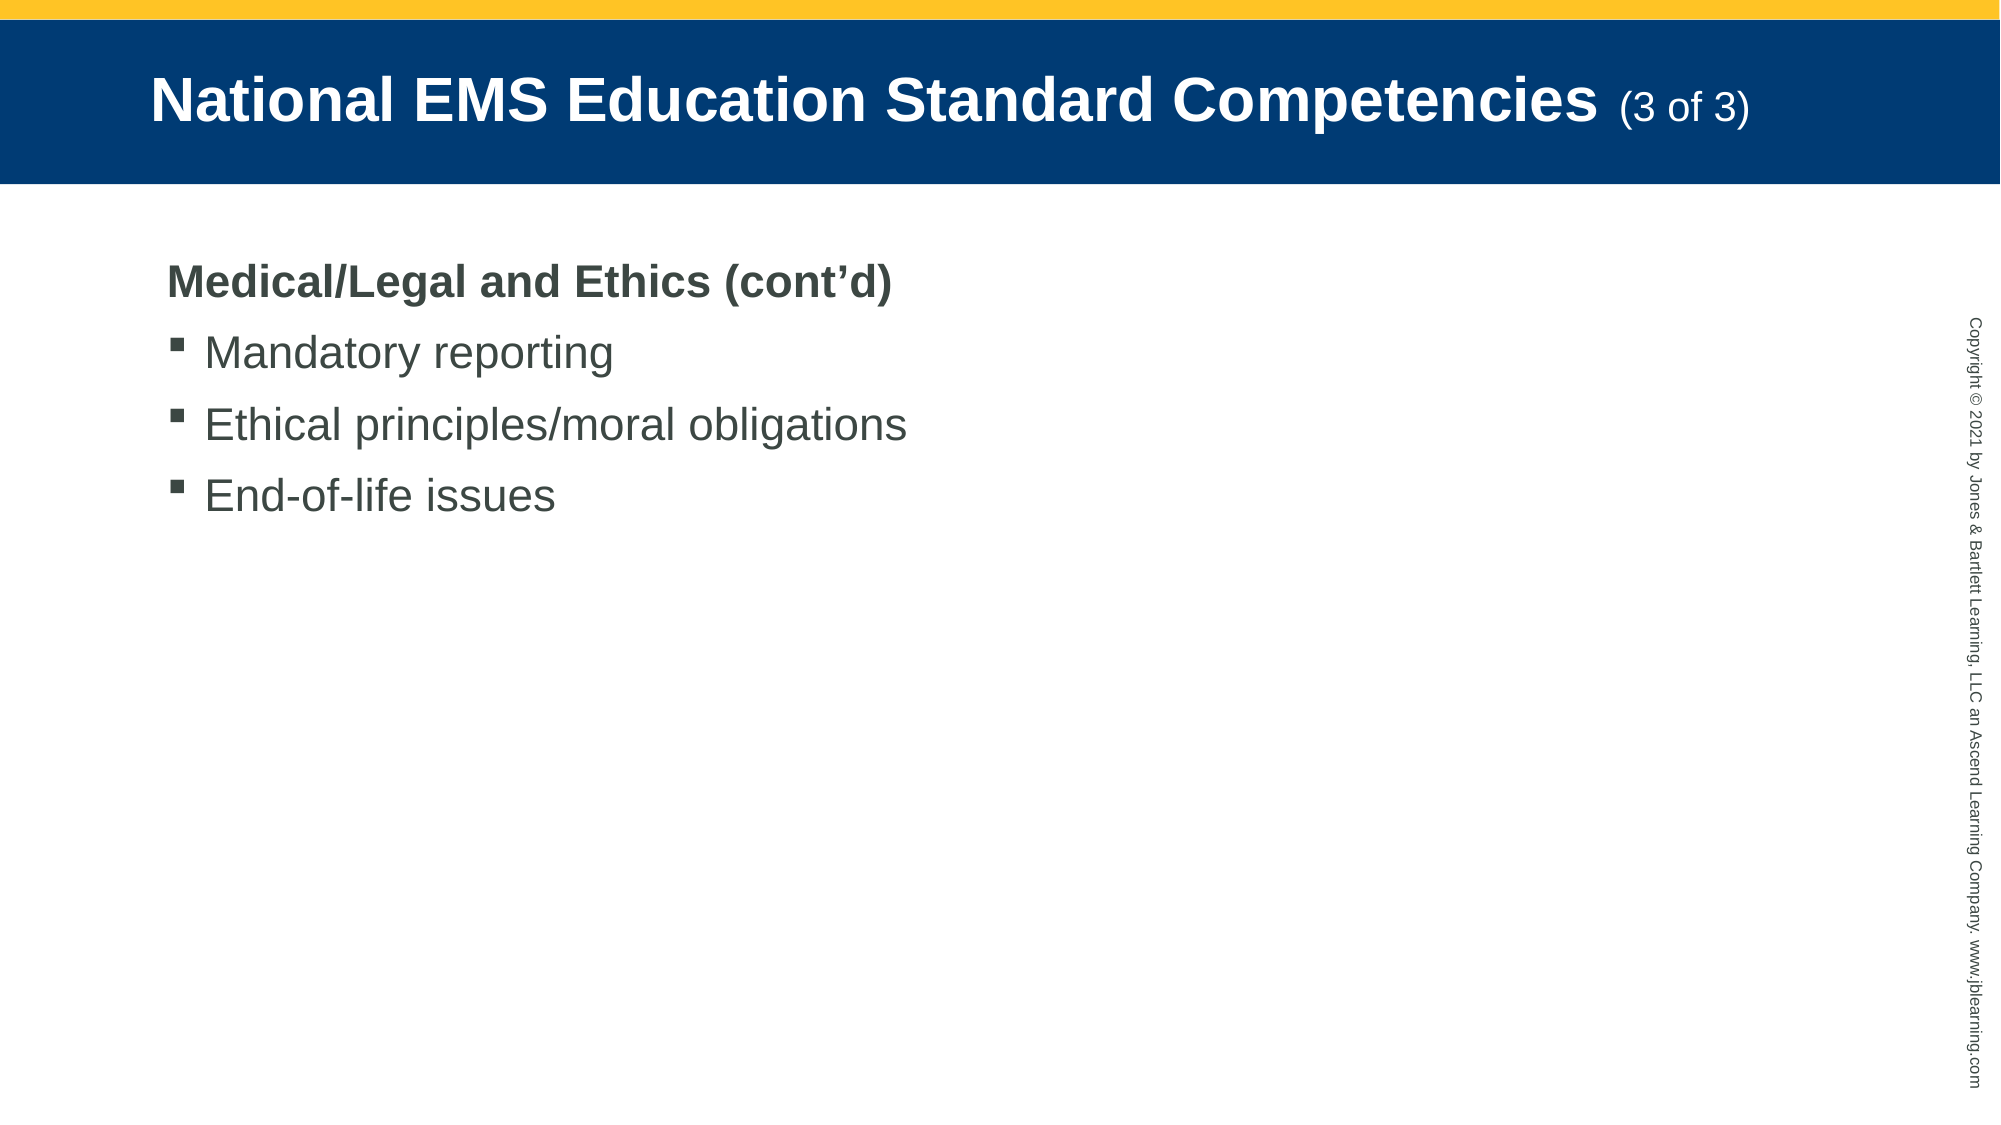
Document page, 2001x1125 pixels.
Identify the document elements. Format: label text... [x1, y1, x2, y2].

list Medical/Legal and Ethics (cont’d) Mandatory reporting Ethical principles/moral obligations End-of-life issues [151, 244, 1840, 1016]
title National EMS Education Standard Competencies (3 of 3) [0, 20, 2000, 185]
